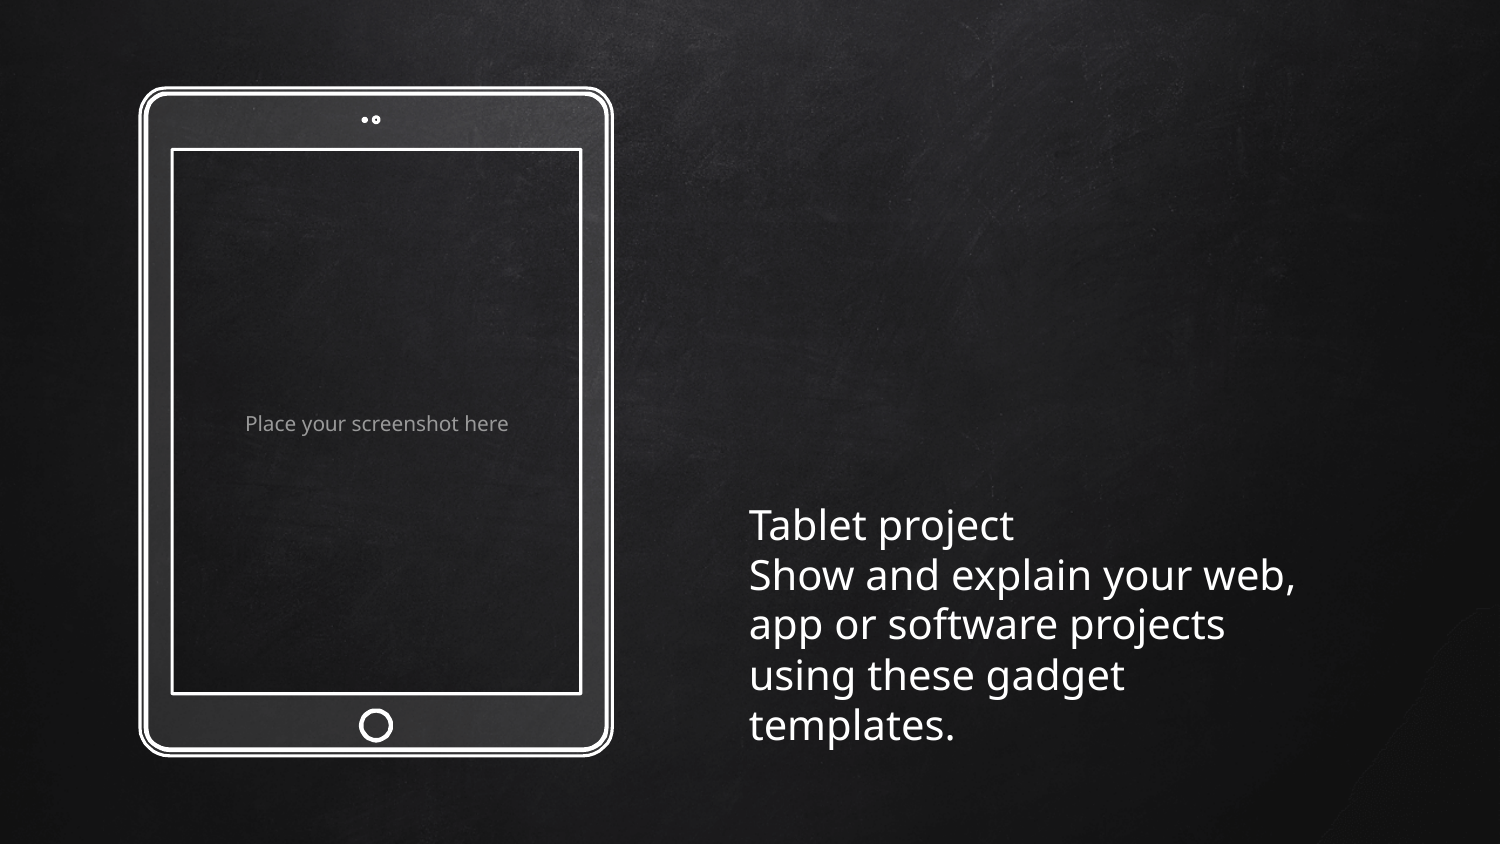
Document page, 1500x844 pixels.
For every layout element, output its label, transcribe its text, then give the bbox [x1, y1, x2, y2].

list Tablet project Show and explain your web, app or software projects using these gadget templates. [733, 420, 1354, 764]
text_box [140, 87, 613, 756]
text_box Place your screenshot here [172, 149, 582, 697]
picture [0, 0, 1500, 844]
